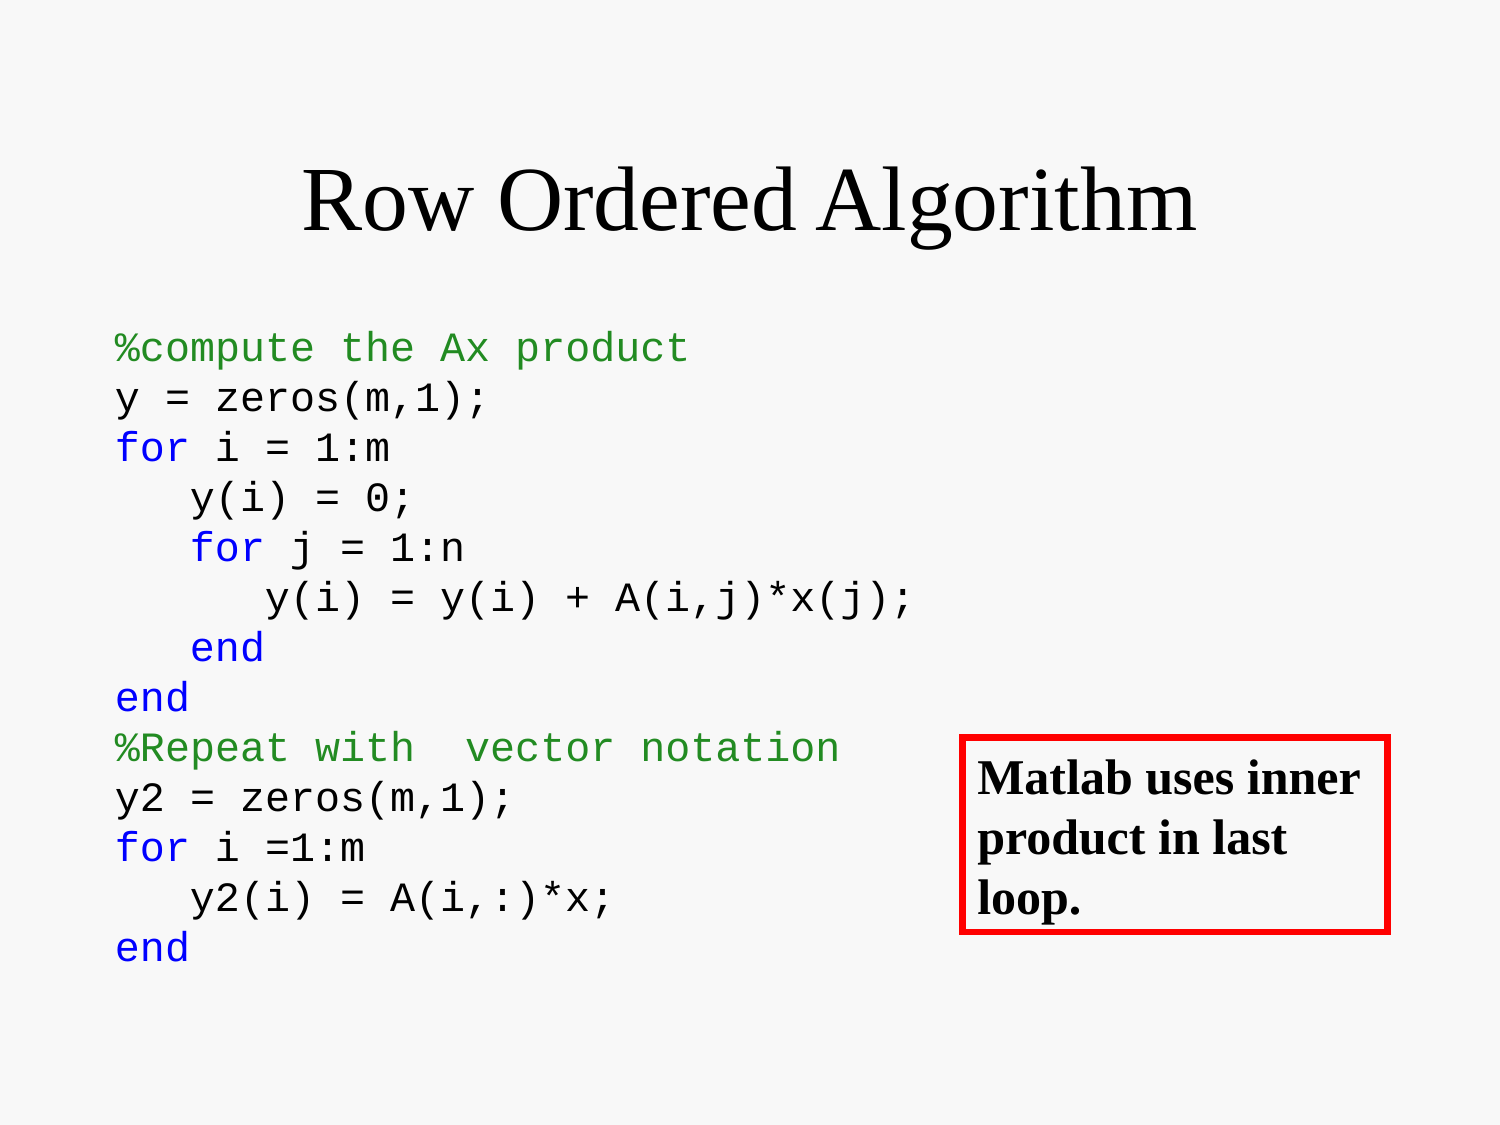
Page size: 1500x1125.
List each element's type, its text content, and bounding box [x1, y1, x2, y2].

title Row Ordered Algorithm [112, 99, 1388, 288]
text_box Matlab uses inner product in last loop. [962, 737, 1388, 933]
text_box %compute the Ax product y = zeros(m,1); for i = 1:m y(i) = 0; for j = 1:n y(i) = y(i) + A(i,j)*x(j); end end %Repeat with vector notation y2 = zeros(m,1); for i =1:m y2(i) = A(i,:)*x; end [100, 312, 930, 978]
